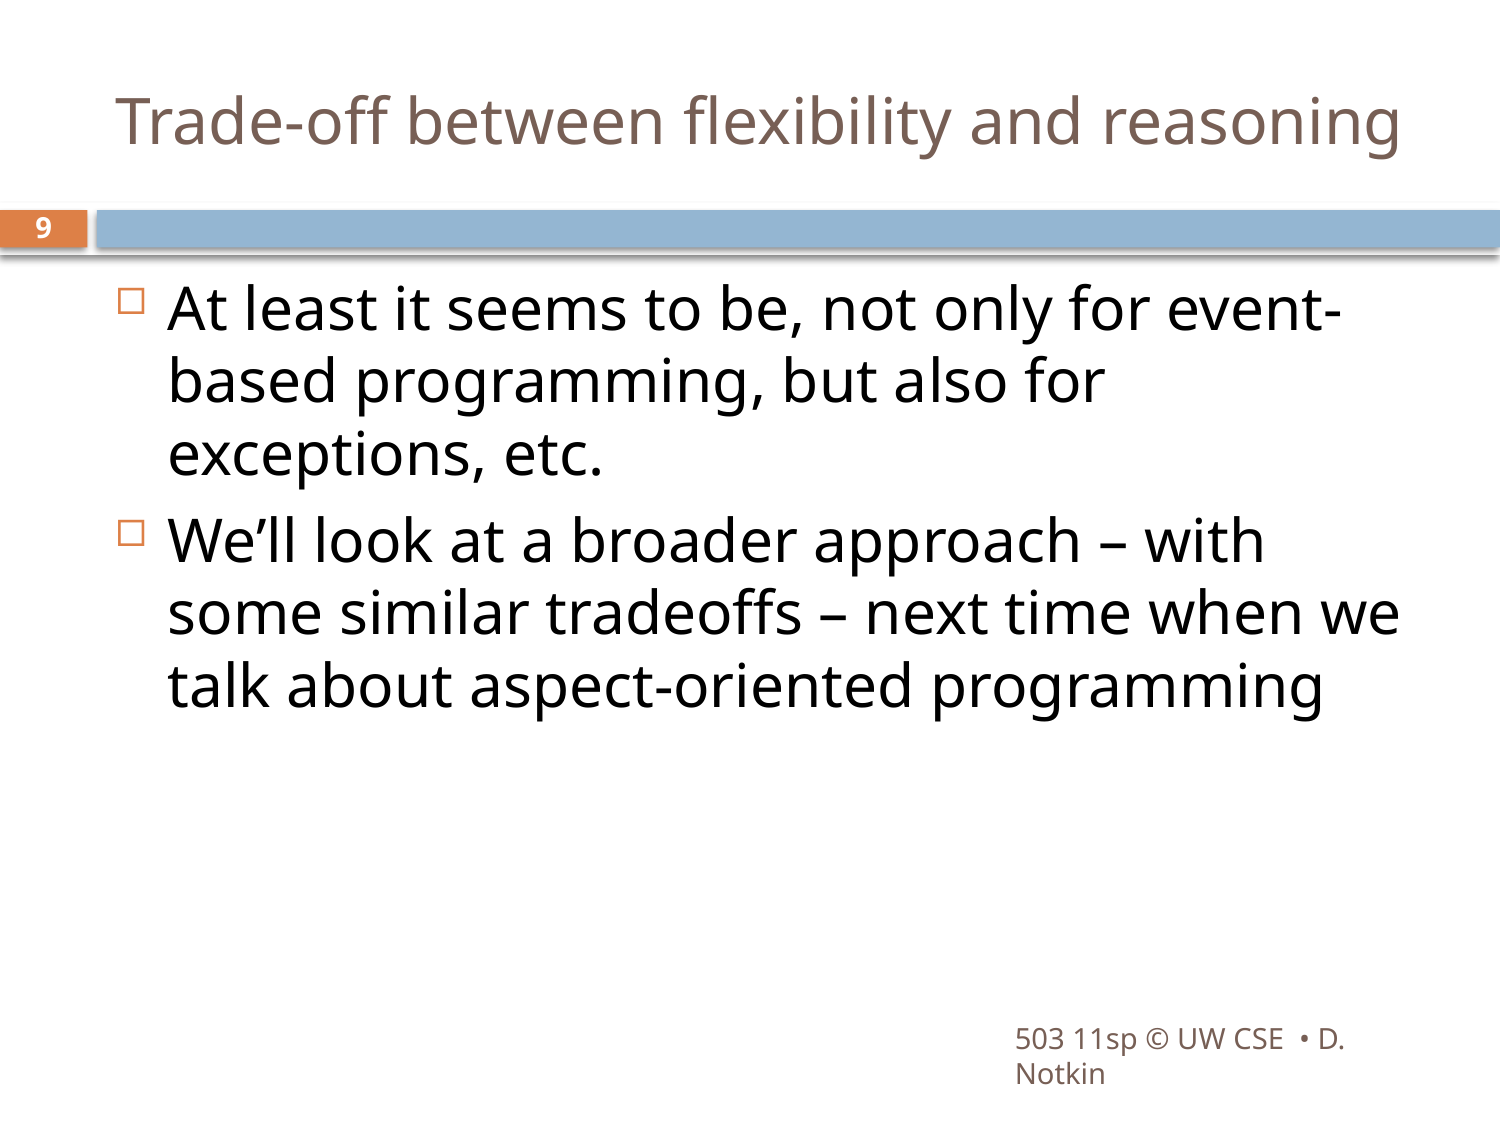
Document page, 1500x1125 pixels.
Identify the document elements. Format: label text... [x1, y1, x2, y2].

list At least it seems to be, not only for event-based programming, but also for exceptions, etc. We’ll look at a broader approach – with some similar tradeoffs – next time when we talk about aspect-oriented programming [100, 262, 1438, 1000]
slide_number 9 [0, 208, 88, 249]
title Trade-off between flexibility and reasoning [100, 37, 1438, 200]
slide_number 503 11sp © UW CSE • D. Notkin [999, 1025, 1438, 1085]
